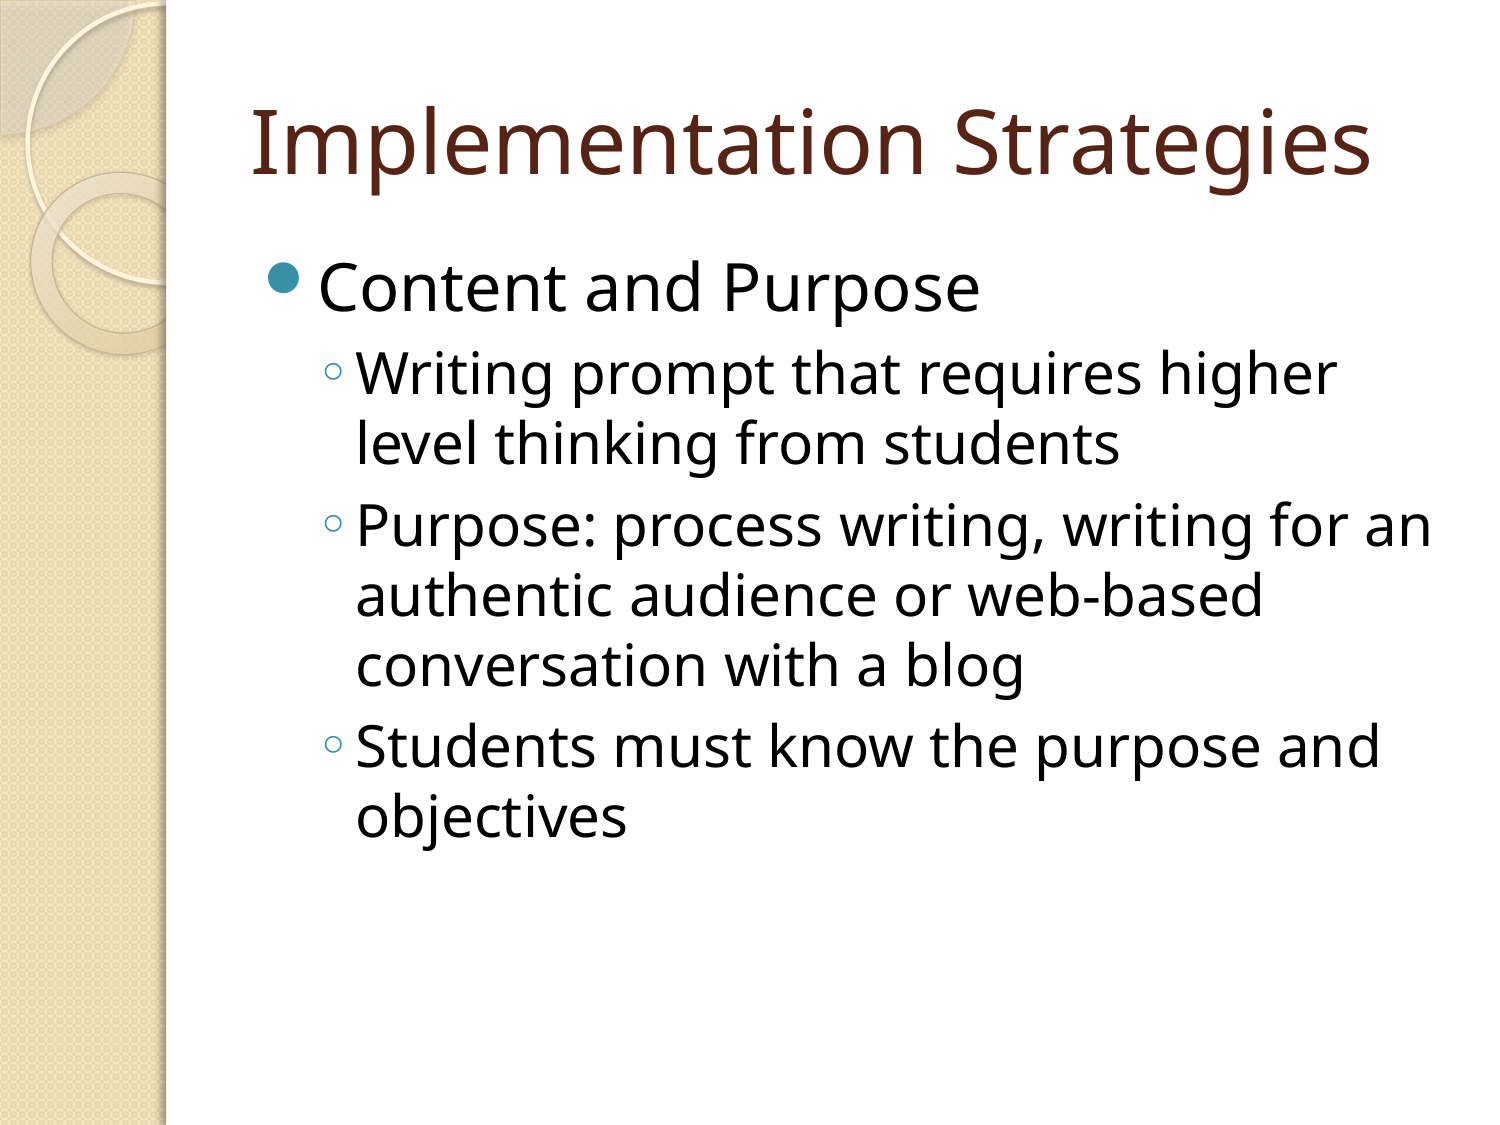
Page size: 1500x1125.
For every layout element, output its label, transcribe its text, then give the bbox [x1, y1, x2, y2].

title Implementation Strategies [235, 45, 1466, 233]
list Content and Purpose Writing prompt that requires higher level thinking from students Purpose: process writing, writing for an authentic audience or web-based conversation with a blog Students must know the purpose and objectives [235, 237, 1466, 1025]
